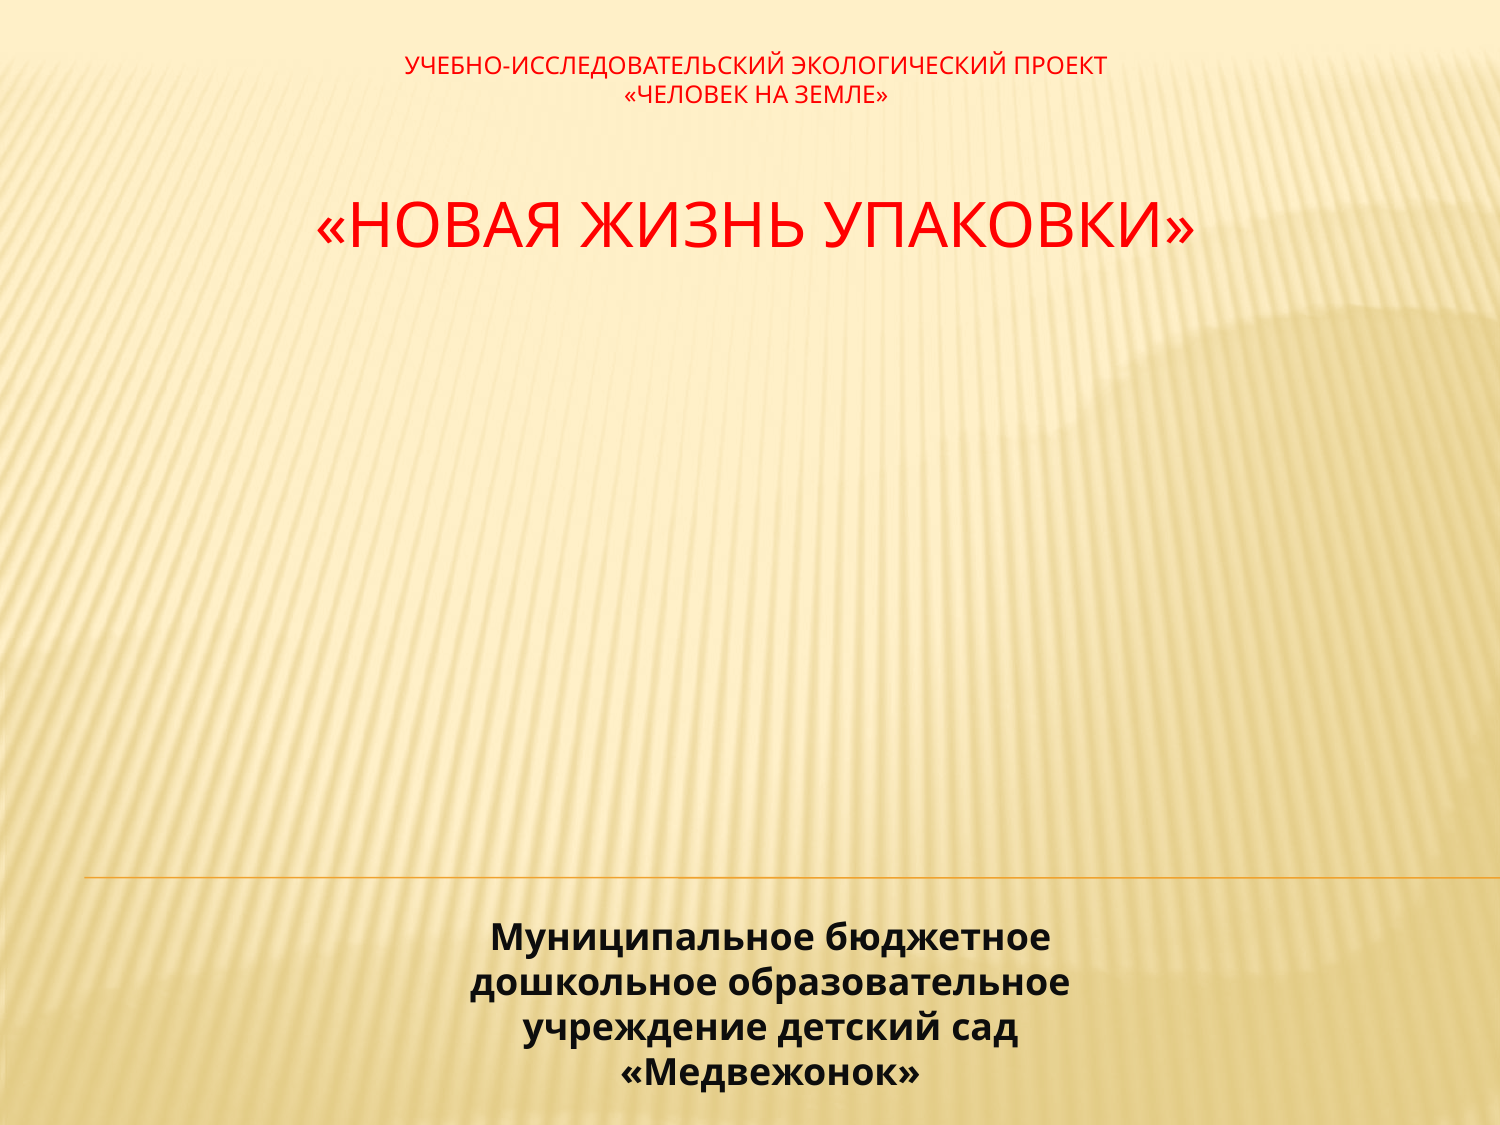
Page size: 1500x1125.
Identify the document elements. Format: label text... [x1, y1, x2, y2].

text_box [218, 385, 1459, 1070]
text_box Муниципальное бюджетное дошкольное образовательное учреждение детский сад «Медвежонок» [395, 905, 1146, 1100]
title Учебно-исследовательский экологический проект «Человек на земле» «Новая жизнь упаковки» [75, 42, 1438, 268]
